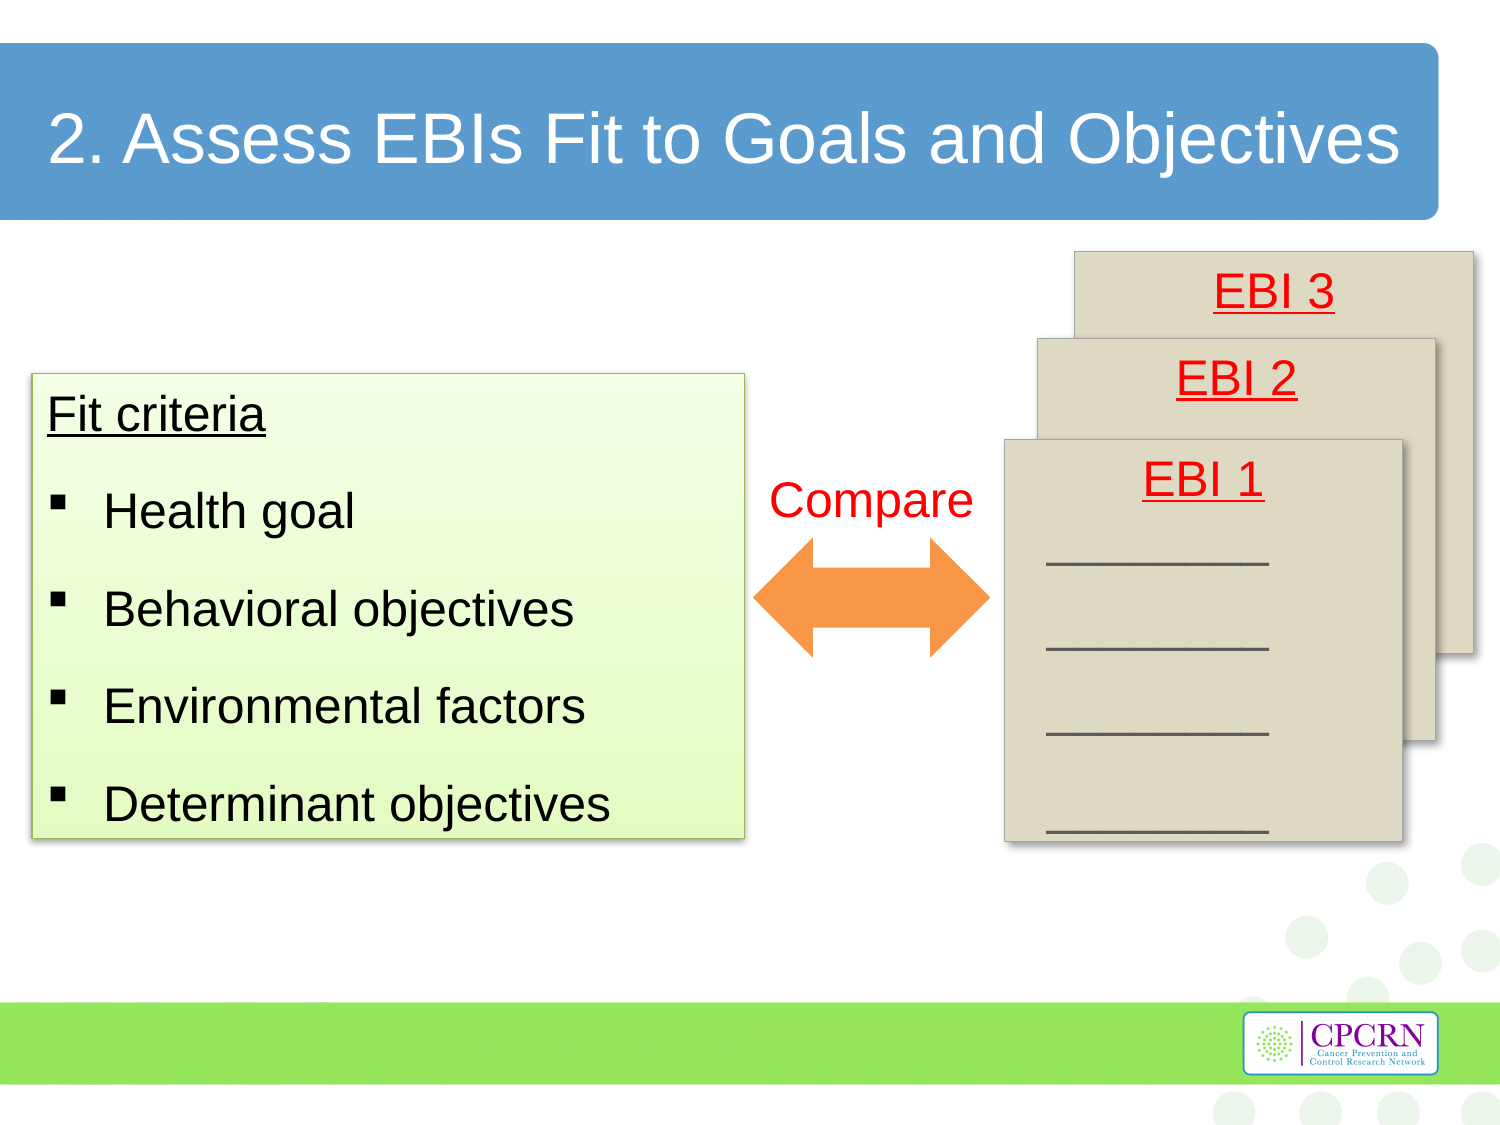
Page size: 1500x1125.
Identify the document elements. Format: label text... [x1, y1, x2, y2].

title 2. Assess EBIs Fit to Goals and Objectives [32, 45, 1438, 225]
text_box Fit criteria Health goal Behavioral objectives Environmental factors Determinant objectives [31, 373, 745, 839]
text_box EBI 1 ________ ________ ________ ________ [1004, 439, 1403, 842]
text_box [750, 536, 993, 660]
text_box EBI 2 ________ ________ ________ ________ [1037, 338, 1436, 741]
text_box EBI 3 ________ ________ ________ [1074, 251, 1474, 654]
text_box Compare [754, 460, 992, 536]
picture [0, 0, 1500, 1125]
